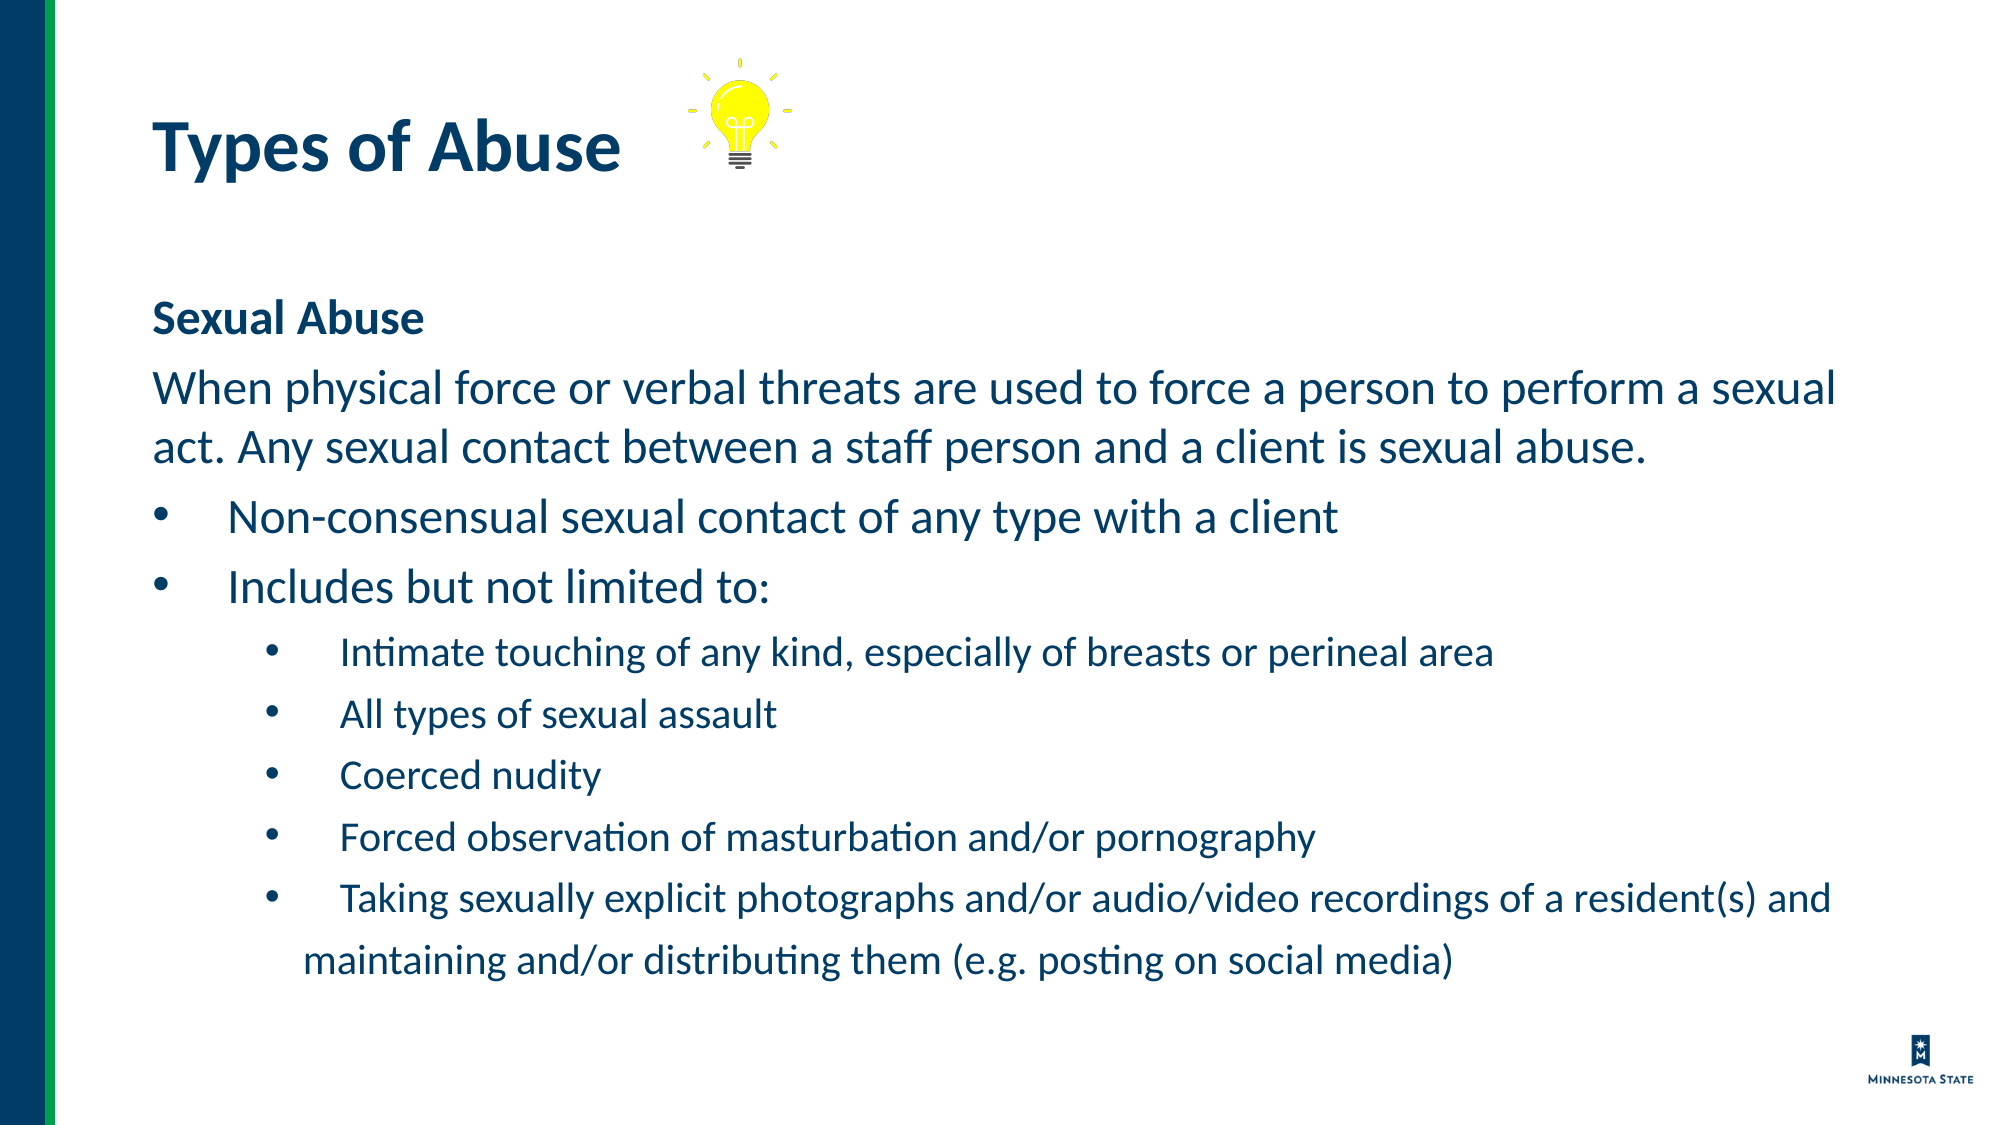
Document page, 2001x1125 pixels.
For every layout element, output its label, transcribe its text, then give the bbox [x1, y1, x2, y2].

picture [1823, 1028, 2001, 1095]
list Sexual Abuse When physical force or verbal threats are used to force a person to perform a sexual act. Any sexual contact between a staff person and a client is sexual abuse. Non-consensual sexual contact of any type with a client Includes but not limited to: Intimate touching of any kind, especially of breasts or perineal area All types of sexual assault Coerced nudity Forced observation of masturbation and/or pornography Taking sexually explicit photographs and/or audio/video recordings of a resident(s) and maintaining and/or distributing them (e.g. posting on social media) [137, 277, 1863, 1014]
picture [659, 29, 822, 192]
title Types of Abuse [137, 59, 1863, 236]
